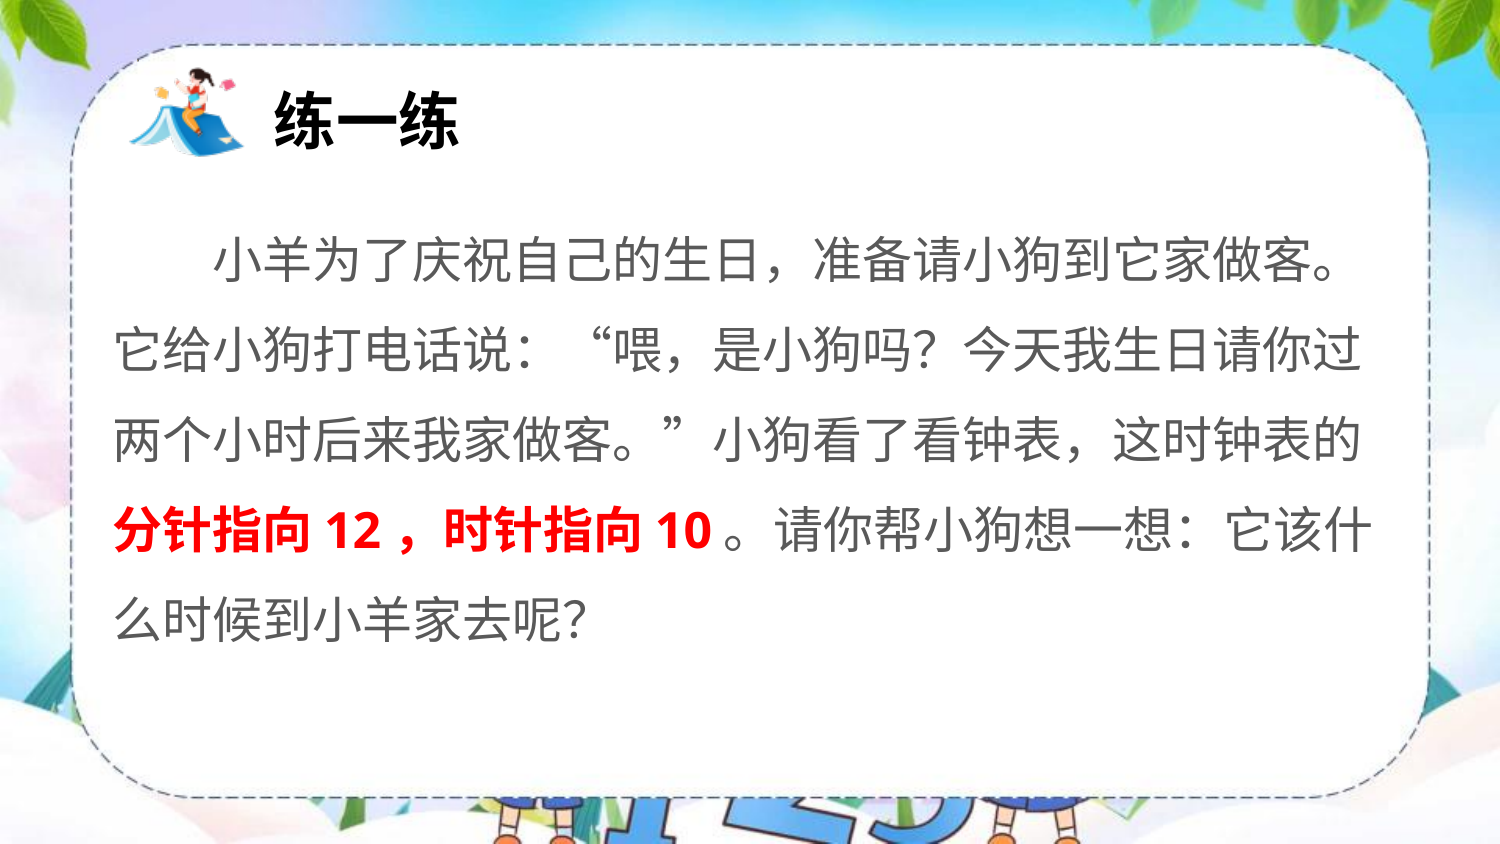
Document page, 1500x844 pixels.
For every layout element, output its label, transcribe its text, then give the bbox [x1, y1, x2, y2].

text_box 练一练 [259, 74, 491, 165]
picture [0, 0, 1500, 844]
text_box 小羊为了庆祝自己的生日，准备请小狗到它家做客。它给小狗打电话说：“喂，是小狗吗？今天我生日请你过两个小时后来我家做客。”小狗看了看钟表，这时钟表的分针指向12，时针指向10。请你帮小狗想一想：它该什么时候到小羊家去呢？ [97, 190, 1403, 656]
